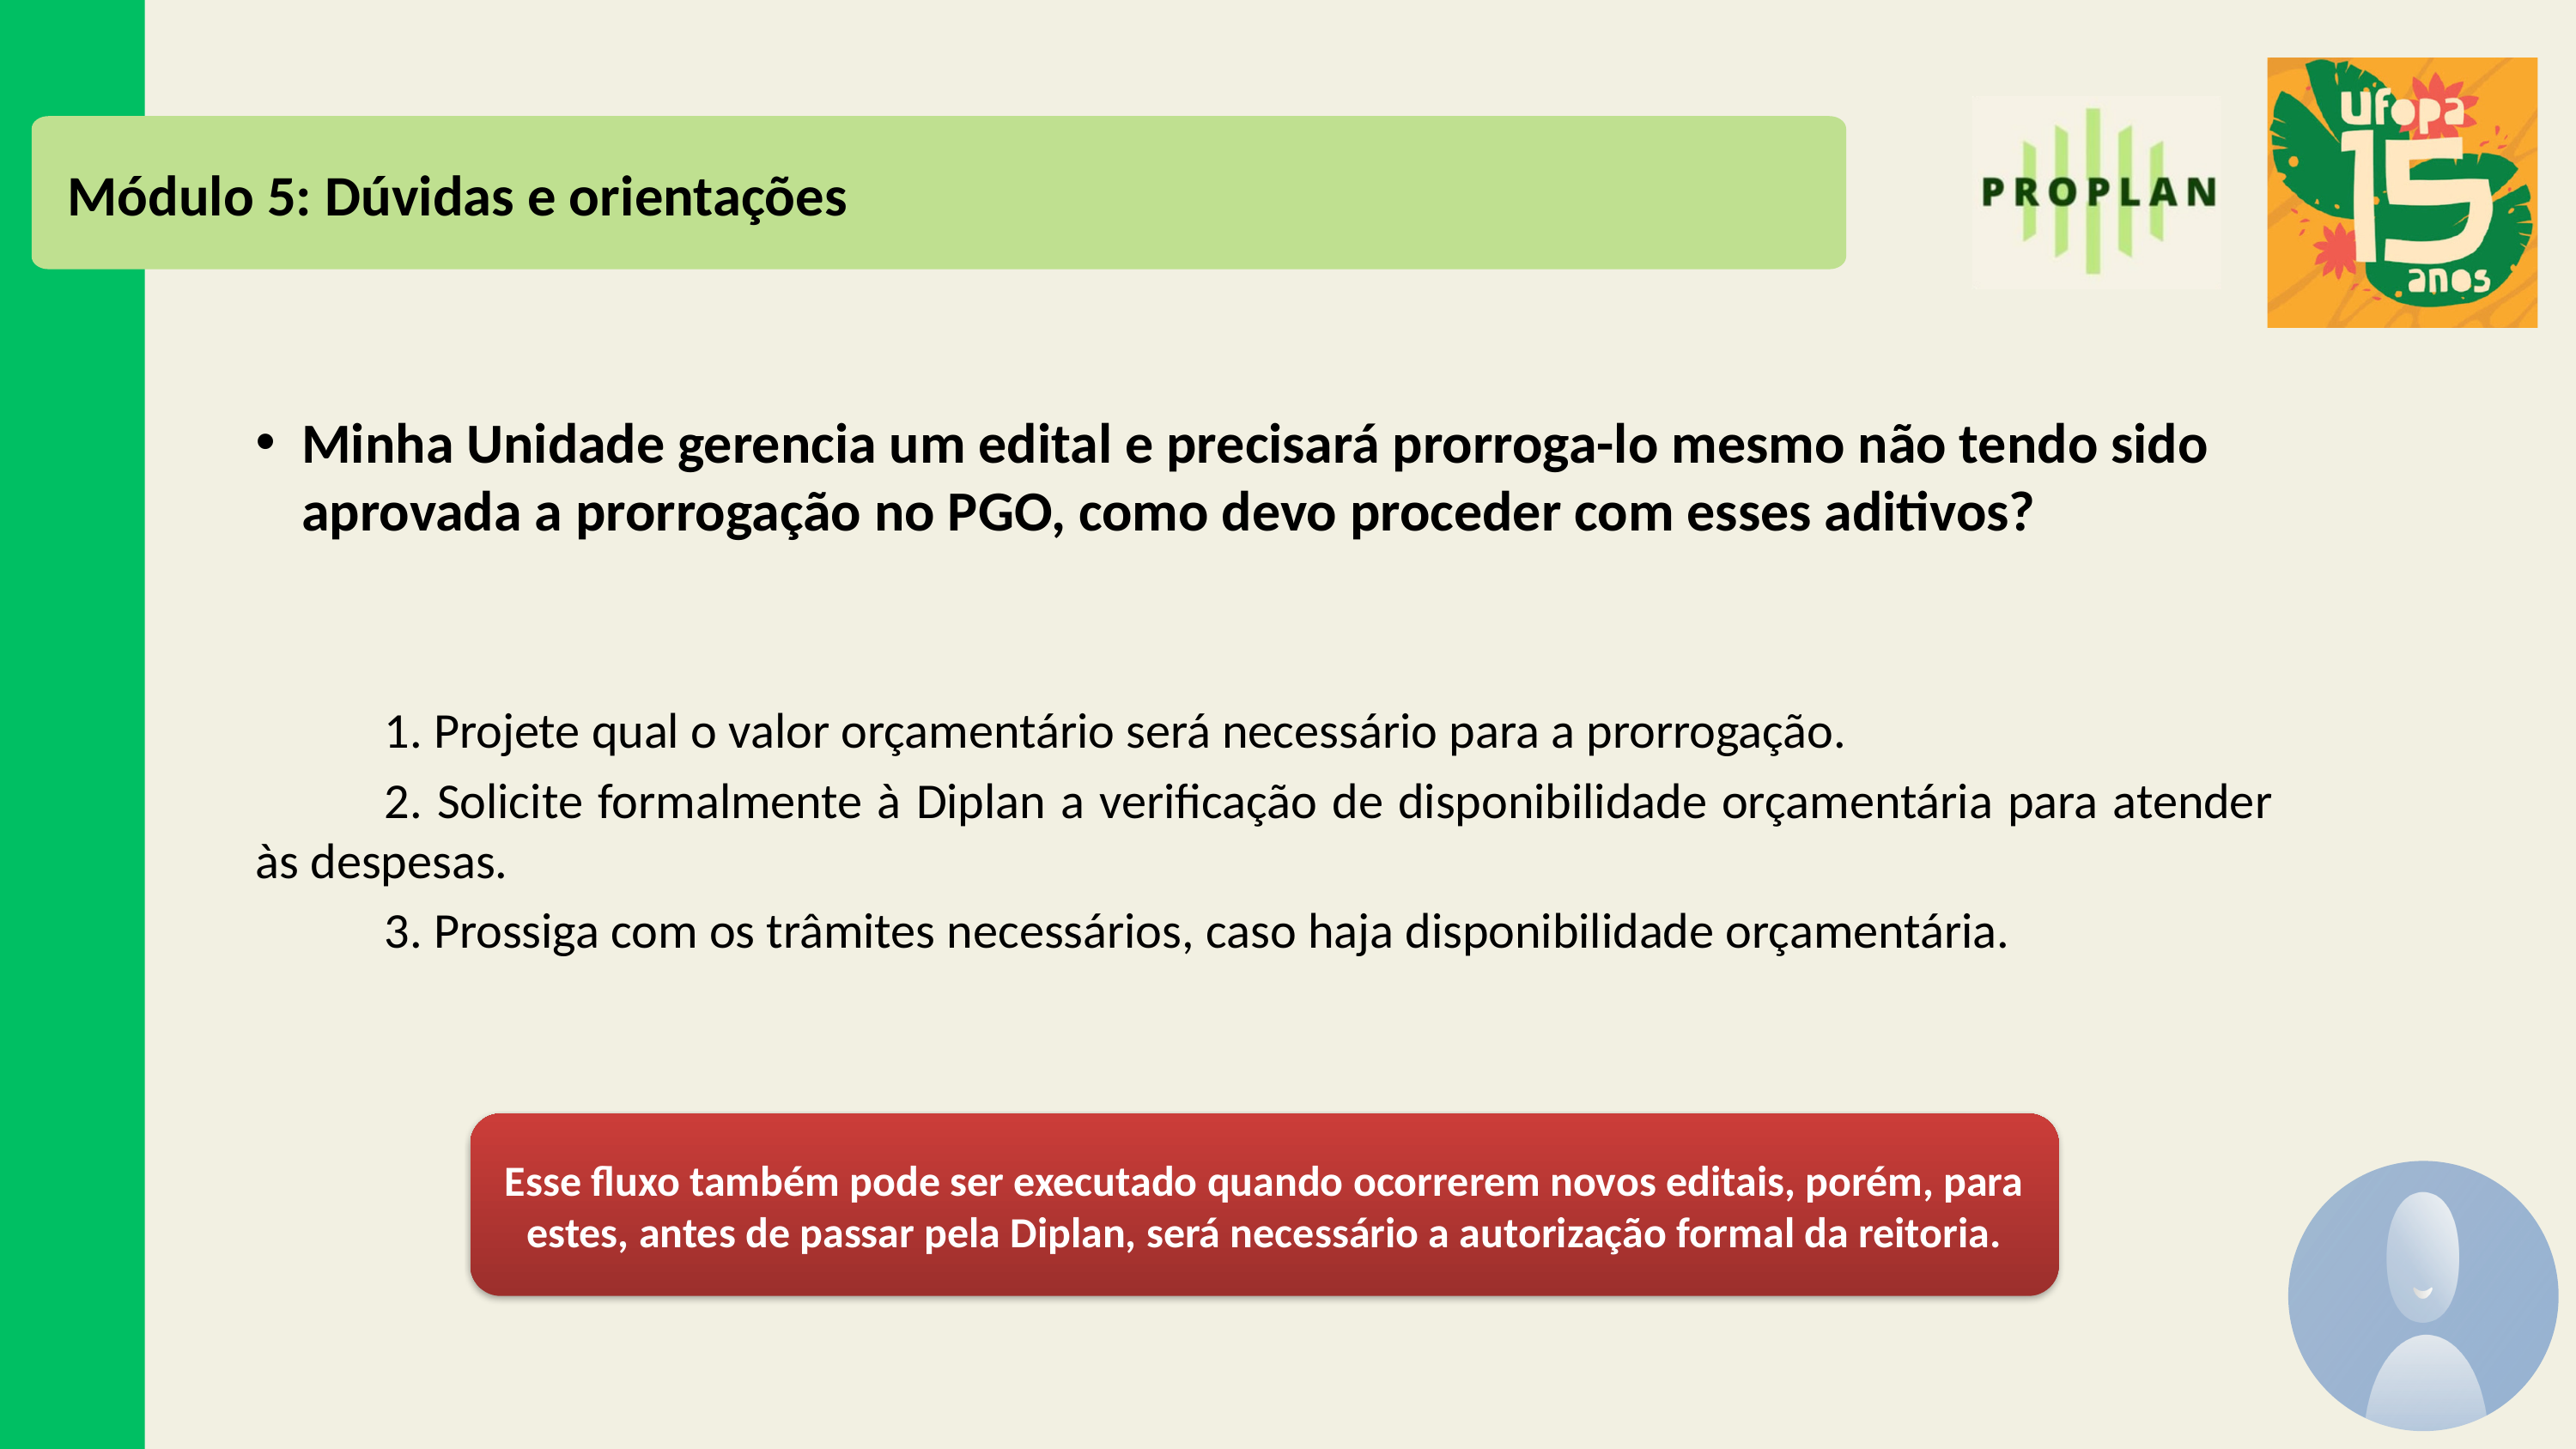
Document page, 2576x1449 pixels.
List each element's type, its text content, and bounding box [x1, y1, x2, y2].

text_box 1. Projete qual o valor orçamentário será necessário para a prorrogação. 2. Solicite formalmente à Diplan a verificação de disponibilidade orçamentária para atender às despesas. 3. Prossiga com os trâmites necessários, caso haja disponibilidade orçamentária. [242, 692, 2287, 1072]
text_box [31, 115, 1847, 270]
text_box [1971, 96, 2221, 289]
text_box [2267, 58, 2538, 328]
picture [2287, 1161, 2559, 1432]
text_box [0, 0, 145, 1449]
text_box Esse fluxo também pode ser executado quando ocorrerem novos editais, porém, para estes, antes de passar pela Diplan, será necessário a autorização formal da reitoria. [470, 1113, 2059, 1296]
text_box Minha Unidade gerencia um edital e precisará prorroga-lo mesmo não tendo sido aprovada a prorrogação no PGO, como devo proceder com esses aditivos? [242, 400, 2287, 595]
